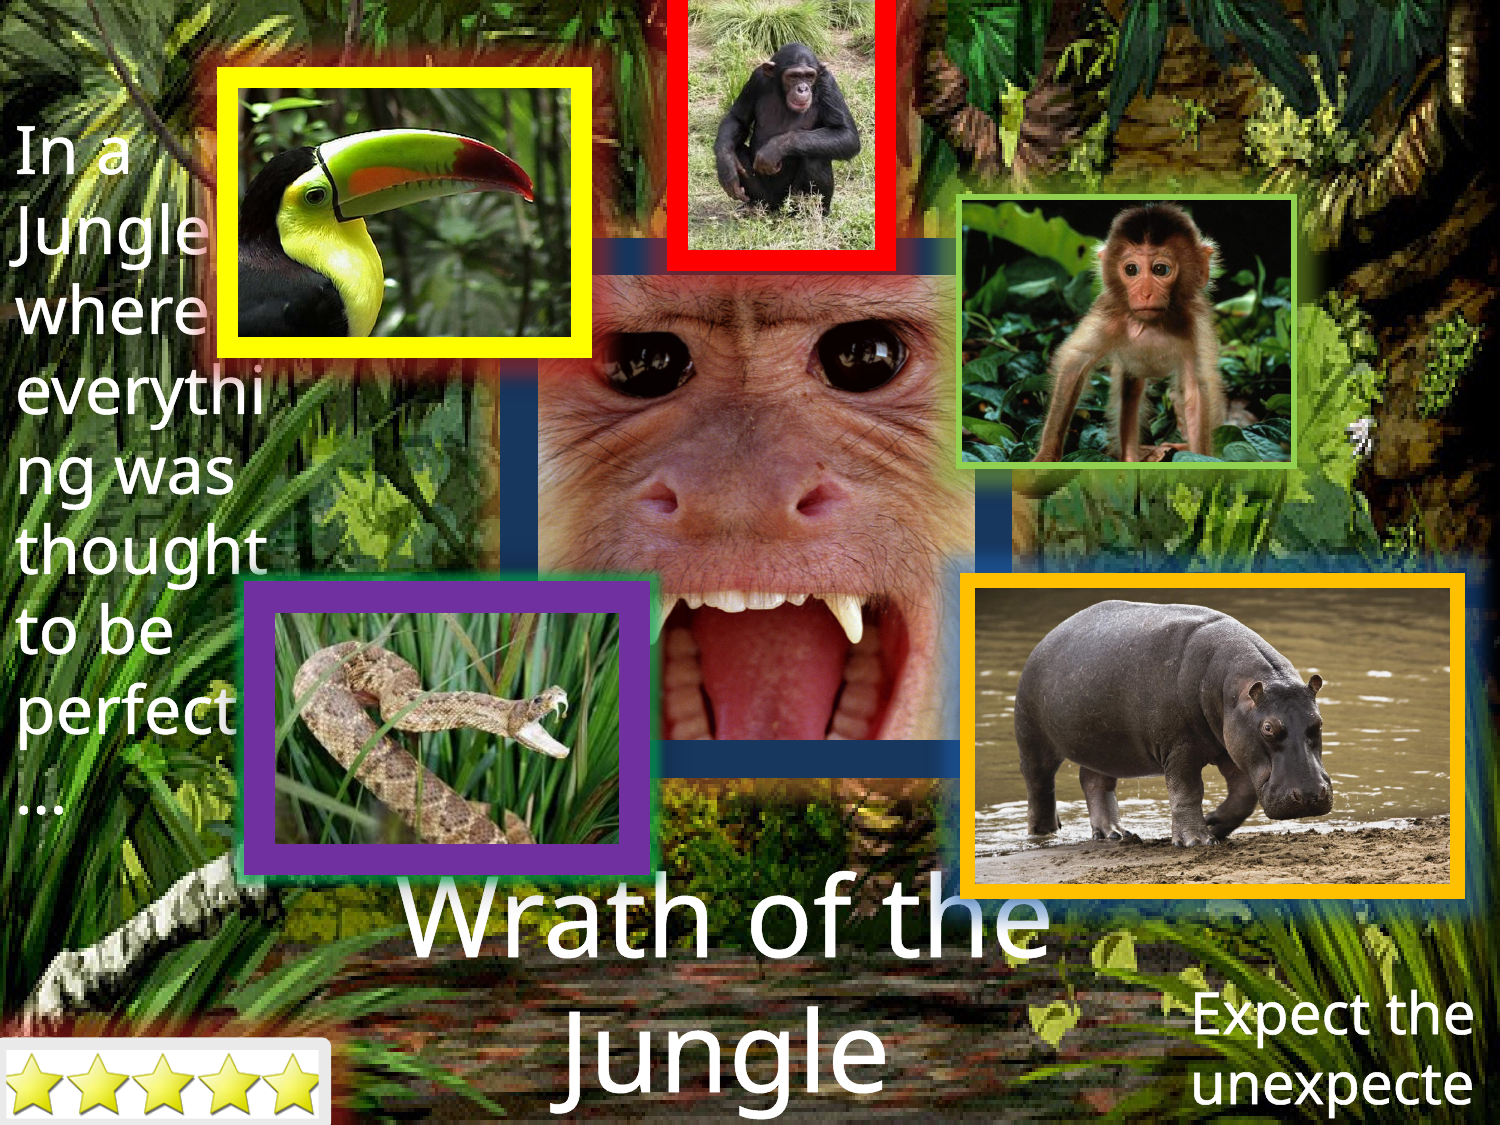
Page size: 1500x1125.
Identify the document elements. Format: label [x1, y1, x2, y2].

picture [237, 87, 1451, 885]
list [0, 0, 1500, 1125]
picture [0, 1043, 326, 1125]
picture [687, 0, 875, 251]
